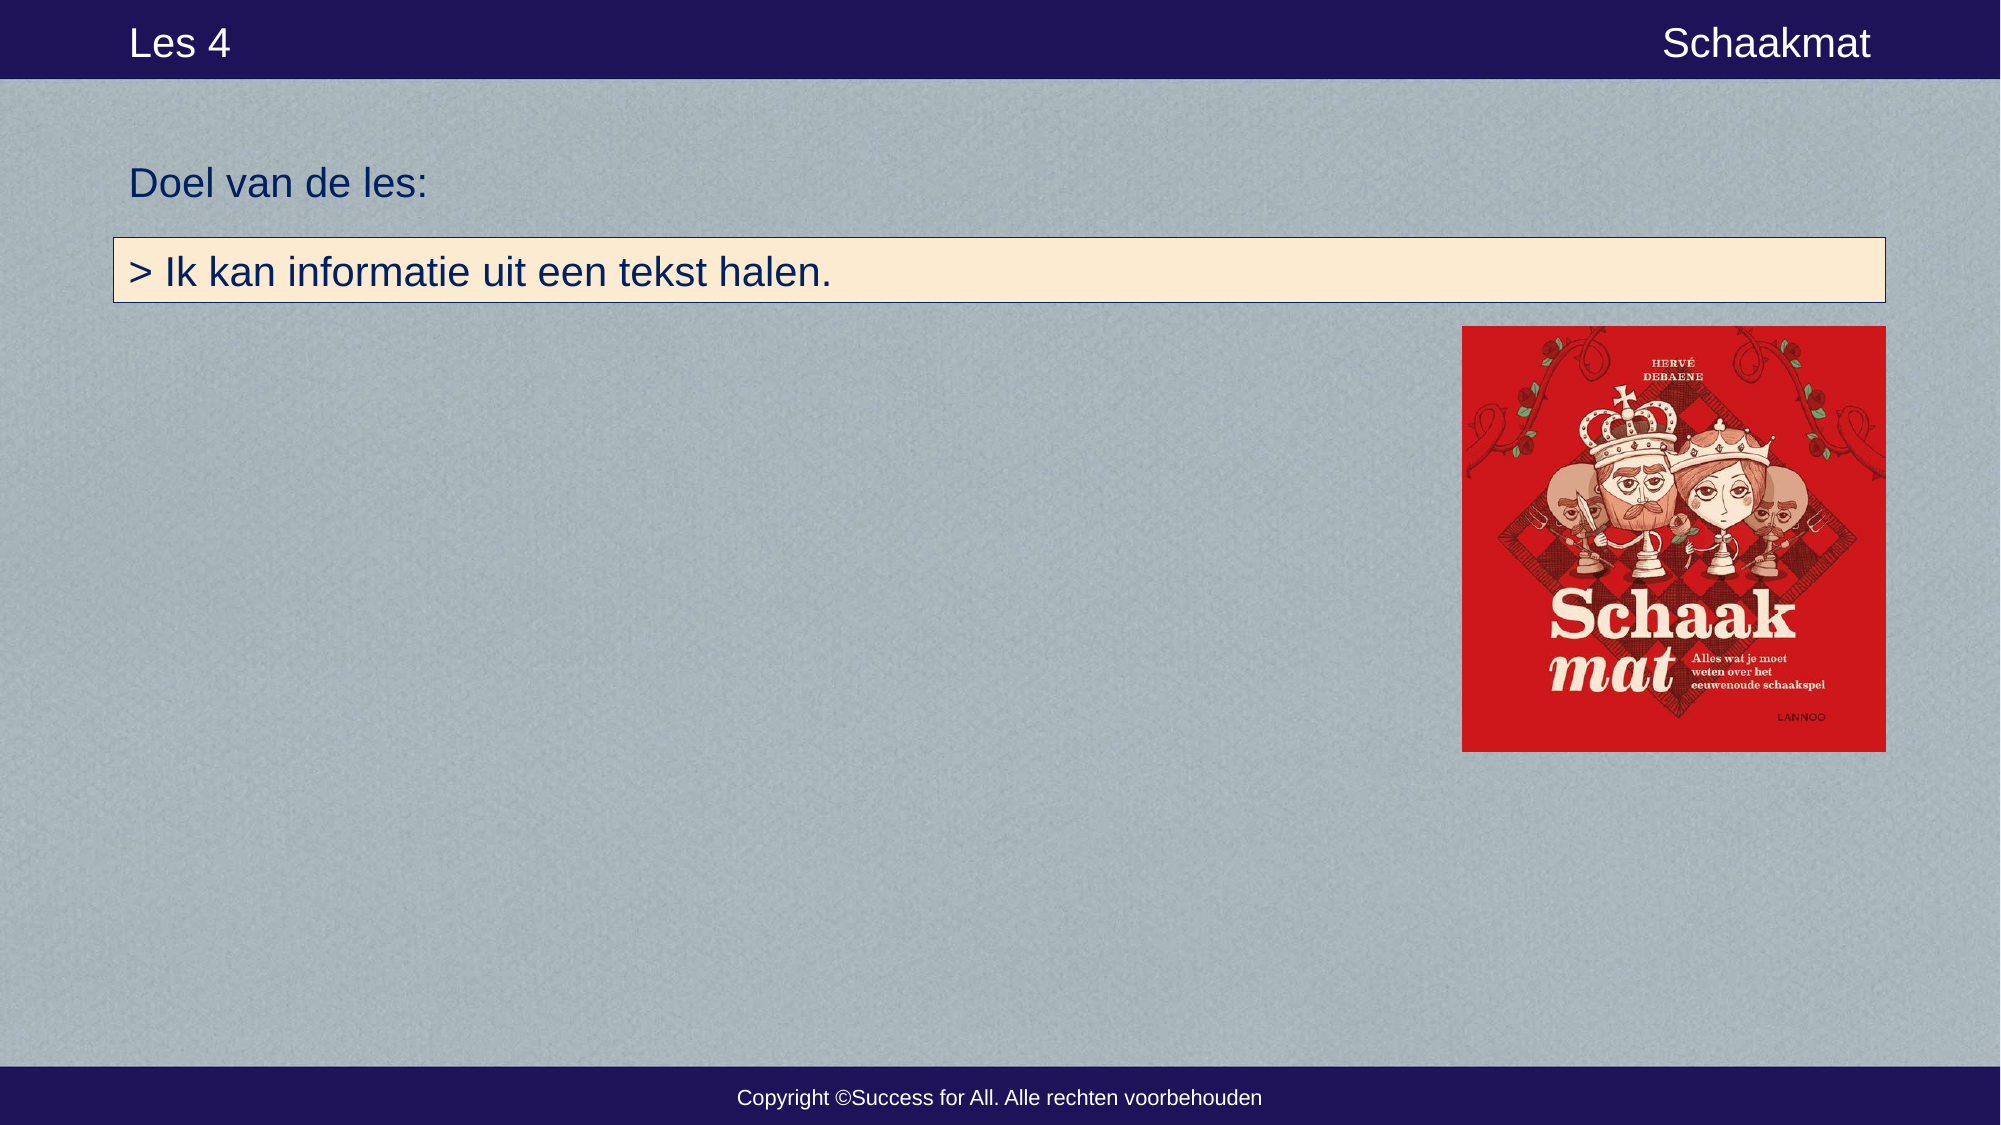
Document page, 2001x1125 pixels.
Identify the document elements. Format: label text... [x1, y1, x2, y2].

text_box Doel van de les: [113, 148, 1635, 214]
text_box > Ik kan informatie uit een tekst halen. [113, 237, 1886, 303]
text_box Les 4 [114, 8, 354, 73]
picture [0, 0, 2001, 1125]
text_box Copyright ©Success for All. Alle rechten voorbehouden [0, 1076, 2000, 1125]
text_box Schaakmat [999, 8, 1886, 73]
